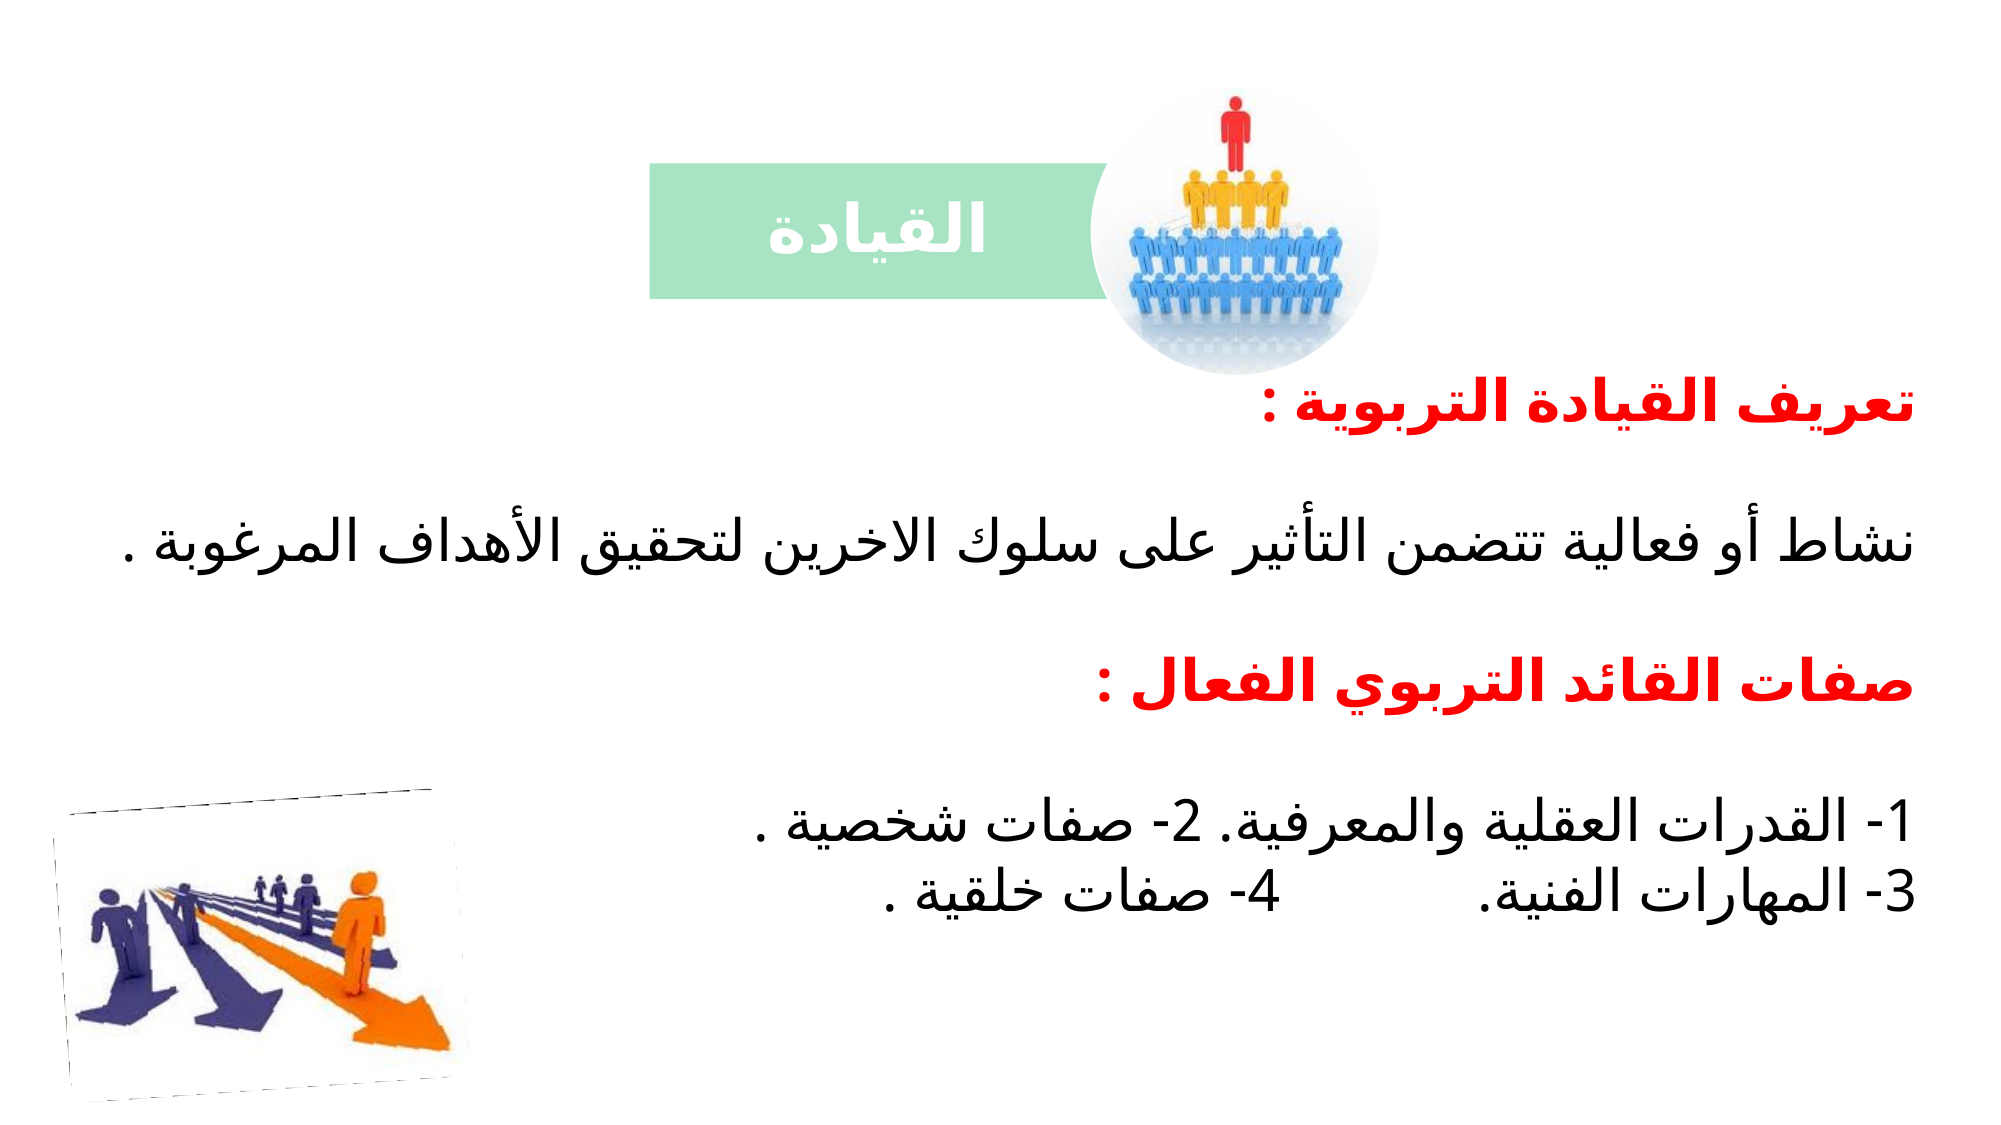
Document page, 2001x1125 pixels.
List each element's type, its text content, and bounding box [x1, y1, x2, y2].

text_box تعريف القيادة التربوية : نشاط أو فعالية تتضمن التأثير على سلوك الاخرين لتحقيق الأهداف المرغوبة . صفات القائد التربوي الفعال : 1- القدرات العقلية والمعرفية. 2- صفات شخصية . 3- المهارات الفنية. 4- صفات خلقية . [51, 355, 1933, 1070]
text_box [583, 0, 1446, 463]
picture [53, 789, 470, 1102]
